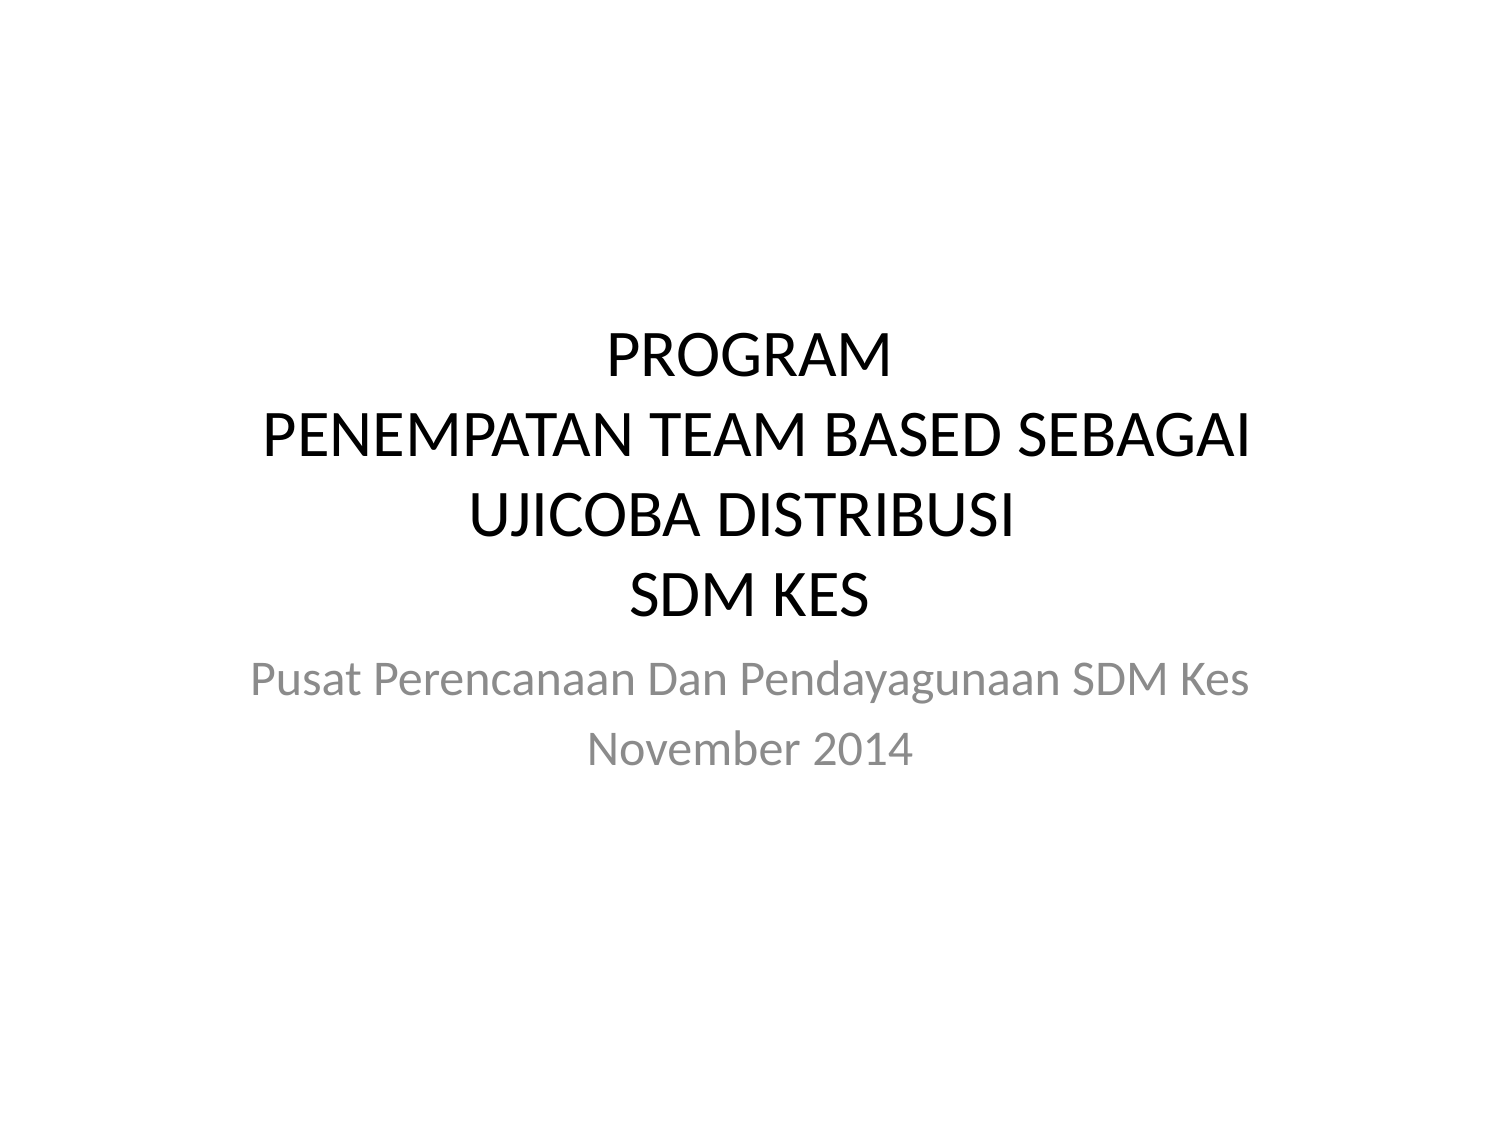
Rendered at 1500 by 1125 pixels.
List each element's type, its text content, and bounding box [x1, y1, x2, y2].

subtitle Pusat Perencanaan Dan Pendayagunaan SDM Kes November 2014 [225, 637, 1275, 925]
title PROGRAM PENEMPATAN TEAM BASED SEBAGAI UJICOBA DISTRIBUSI SDM KES [112, 349, 1388, 591]
